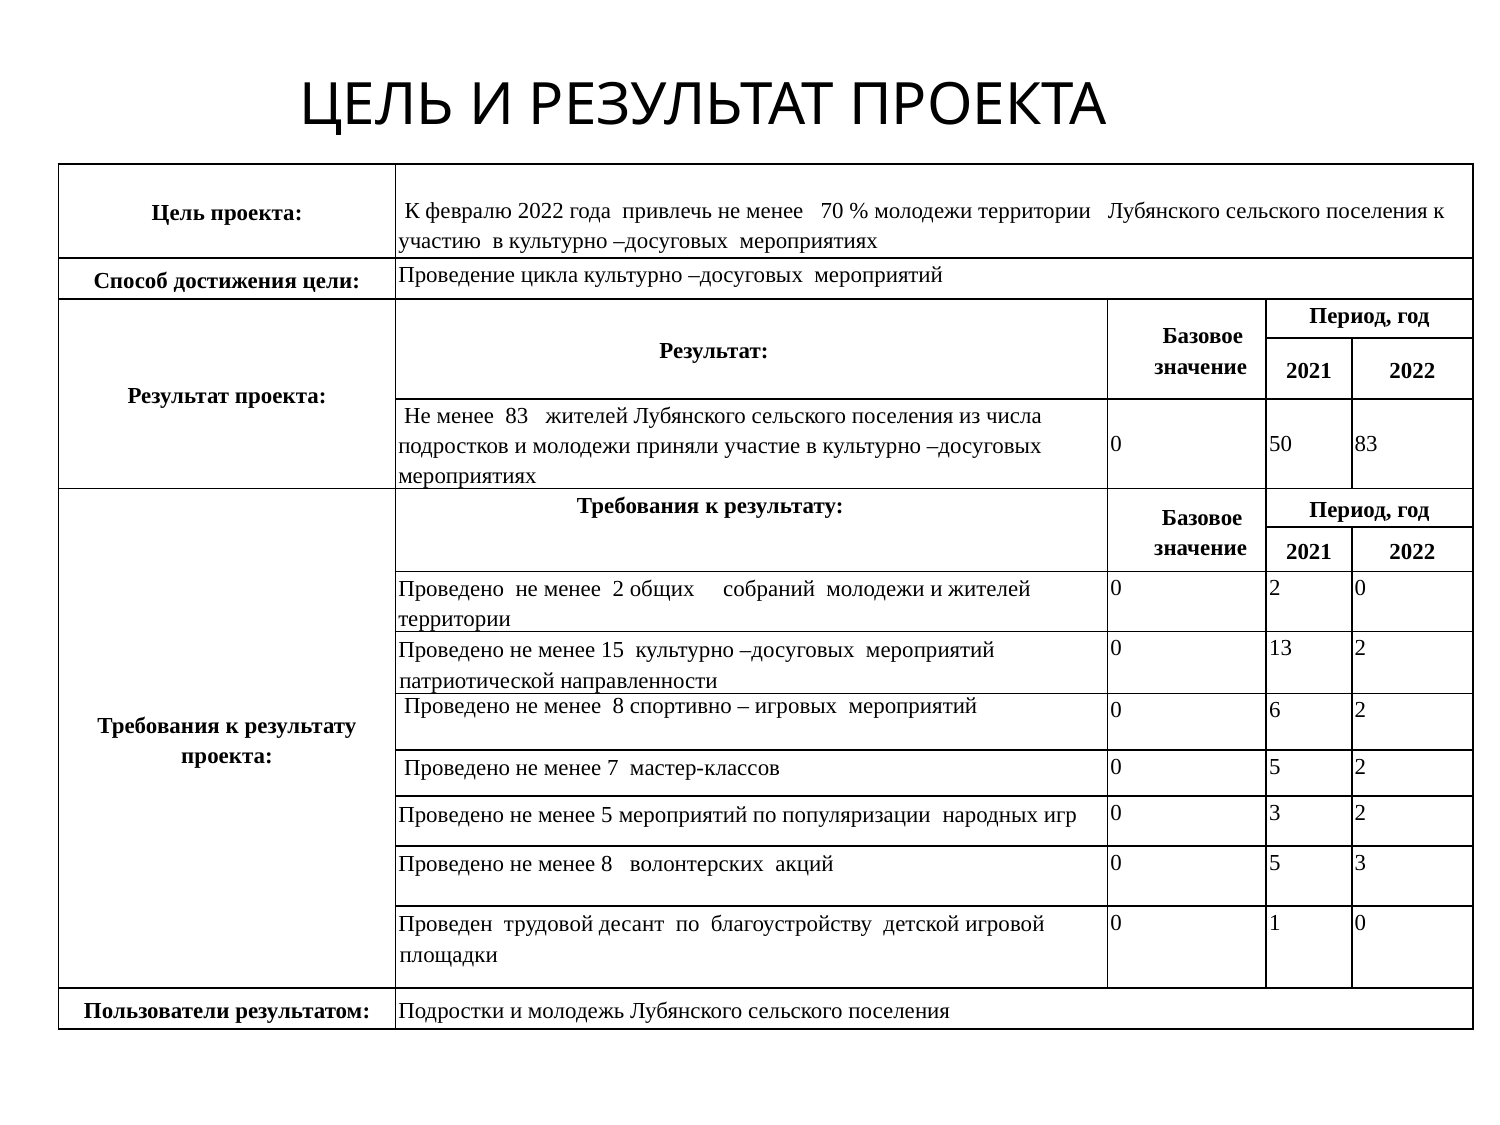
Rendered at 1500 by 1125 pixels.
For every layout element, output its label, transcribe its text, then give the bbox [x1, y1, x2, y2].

table_cell 5 [1267, 751, 1351, 795]
table_cell 50 [1267, 400, 1351, 488]
table_cell Проведен трудовой десант по благоустройству детской игровой площадки [396, 907, 1107, 987]
table_cell 2 [1353, 632, 1472, 693]
table_cell 2022 [1353, 528, 1472, 571]
table_cell 3 [1353, 847, 1472, 905]
table_cell 83 [1353, 400, 1472, 488]
table_cell 0 [1108, 847, 1265, 905]
table_cell Требования к результату проекта: [59, 489, 395, 987]
table_cell 13 [1267, 632, 1351, 693]
table_cell Проведено не менее 7 мастер-классов [396, 751, 1107, 795]
table_cell Базовое значение [1108, 489, 1265, 571]
table_cell 2021 [1267, 339, 1351, 398]
table_cell 1 [1267, 907, 1351, 987]
table_cell 6 [1267, 694, 1351, 749]
table_cell 0 [1108, 694, 1265, 749]
table_cell 0 [1353, 572, 1472, 631]
table_cell Проведено не менее 2 общих собраний молодежи и жителей территории [396, 572, 1107, 631]
table_cell 0 [1108, 907, 1265, 987]
table_cell 0 [1108, 632, 1265, 693]
table_cell Требования к результату: [396, 489, 1107, 571]
table_cell Результат проекта: [59, 300, 395, 488]
table_cell 2 [1353, 797, 1472, 845]
table_cell Проведено не менее 5 мероприятий по популяризации народных игр [396, 797, 1107, 845]
table_cell Результат: [396, 300, 1107, 398]
table_cell 2 [1353, 694, 1472, 749]
table_cell Проведено не менее 8 волонтерских акций [396, 847, 1107, 905]
table_cell 5 [1267, 847, 1351, 905]
table_cell Период, год [1267, 489, 1472, 526]
table_cell 0 [1108, 572, 1265, 631]
table_cell 3 [1267, 797, 1351, 845]
text_box ЦЕЛЬ И РЕЗУЛЬТАТ ПРОЕКТА [35, 59, 1371, 144]
table_cell Способ достижения цели: [59, 259, 395, 298]
table_cell Базовое значение [1108, 300, 1265, 398]
table_header Цель проекта: [59, 165, 395, 257]
table_cell Проведено не менее 15 культурно –досуговых мероприятий патриотической направленности [396, 632, 1107, 693]
table_cell 2 [1267, 572, 1351, 631]
table_cell 2022 [1353, 339, 1472, 398]
table_cell Пользователи результатом: [59, 989, 395, 1028]
table_cell 2021 [1267, 528, 1351, 571]
table_cell Проведено не менее 8 спортивно – игровых мероприятий [396, 694, 1107, 749]
table_cell 0 [1353, 907, 1472, 987]
table_cell 0 [1108, 751, 1265, 795]
table_cell Проведение цикла культурно –досуговых мероприятий [396, 259, 1472, 298]
table_cell 0 [1108, 797, 1265, 845]
table_header К февралю 2022 года привлечь не менее 70 % молодежи территории Лубянского сельского поселения к участию в культурно –досуговых мероприятиях [396, 165, 1472, 257]
table_cell Не менее 83 жителей Лубянского сельского поселения из числа подростков и молодежи приняли участие в культурно –досуговых мероприятиях [396, 400, 1107, 488]
table_cell Подростки и молодежь Лубянского сельского поселения [396, 989, 1472, 1028]
table_cell 2 [1353, 751, 1472, 795]
table_cell Период, год [1267, 300, 1472, 337]
table_cell 0 [1108, 400, 1265, 488]
